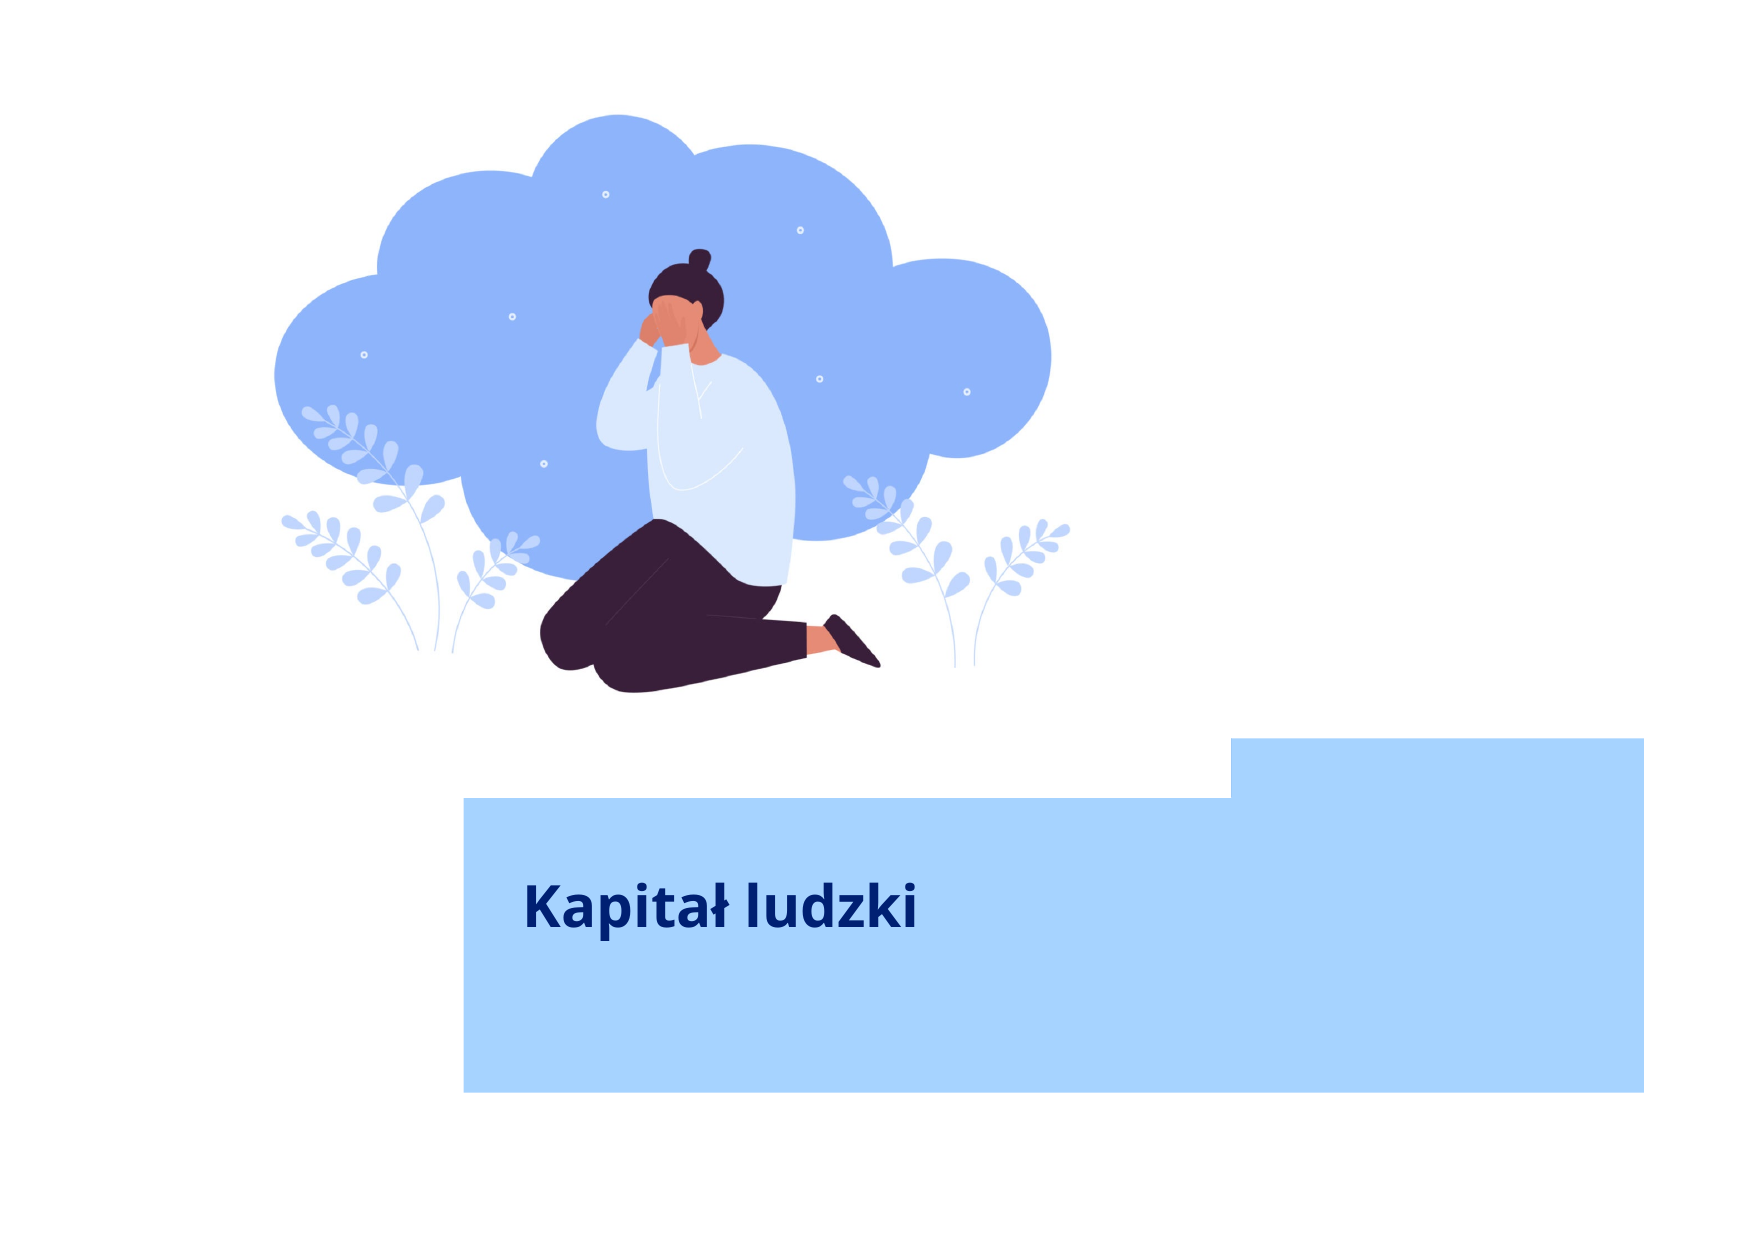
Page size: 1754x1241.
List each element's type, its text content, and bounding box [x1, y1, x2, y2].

title Kapitał ludzki [522, 852, 1586, 1069]
picture [109, 0, 1232, 798]
